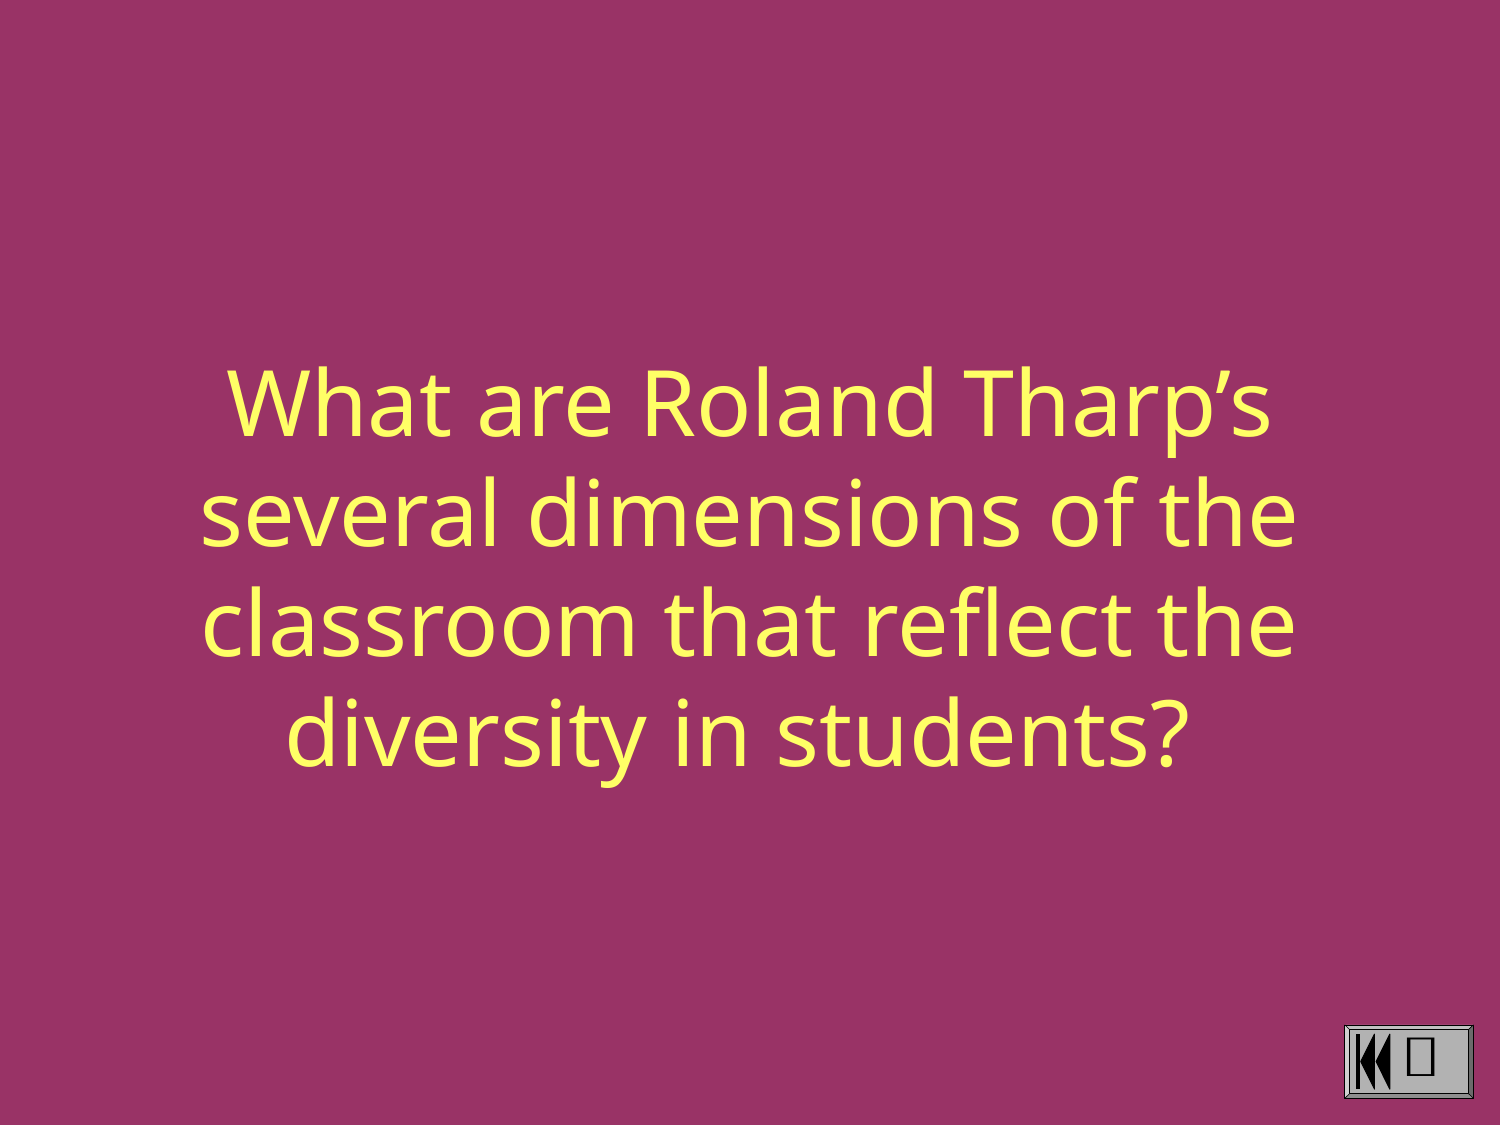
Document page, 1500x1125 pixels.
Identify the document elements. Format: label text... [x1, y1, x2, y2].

picture [1344, 1024, 1476, 1101]
title What are Roland Tharp’s several dimensions of the classroom that reflect the diversity in students? [112, 99, 1388, 1031]
